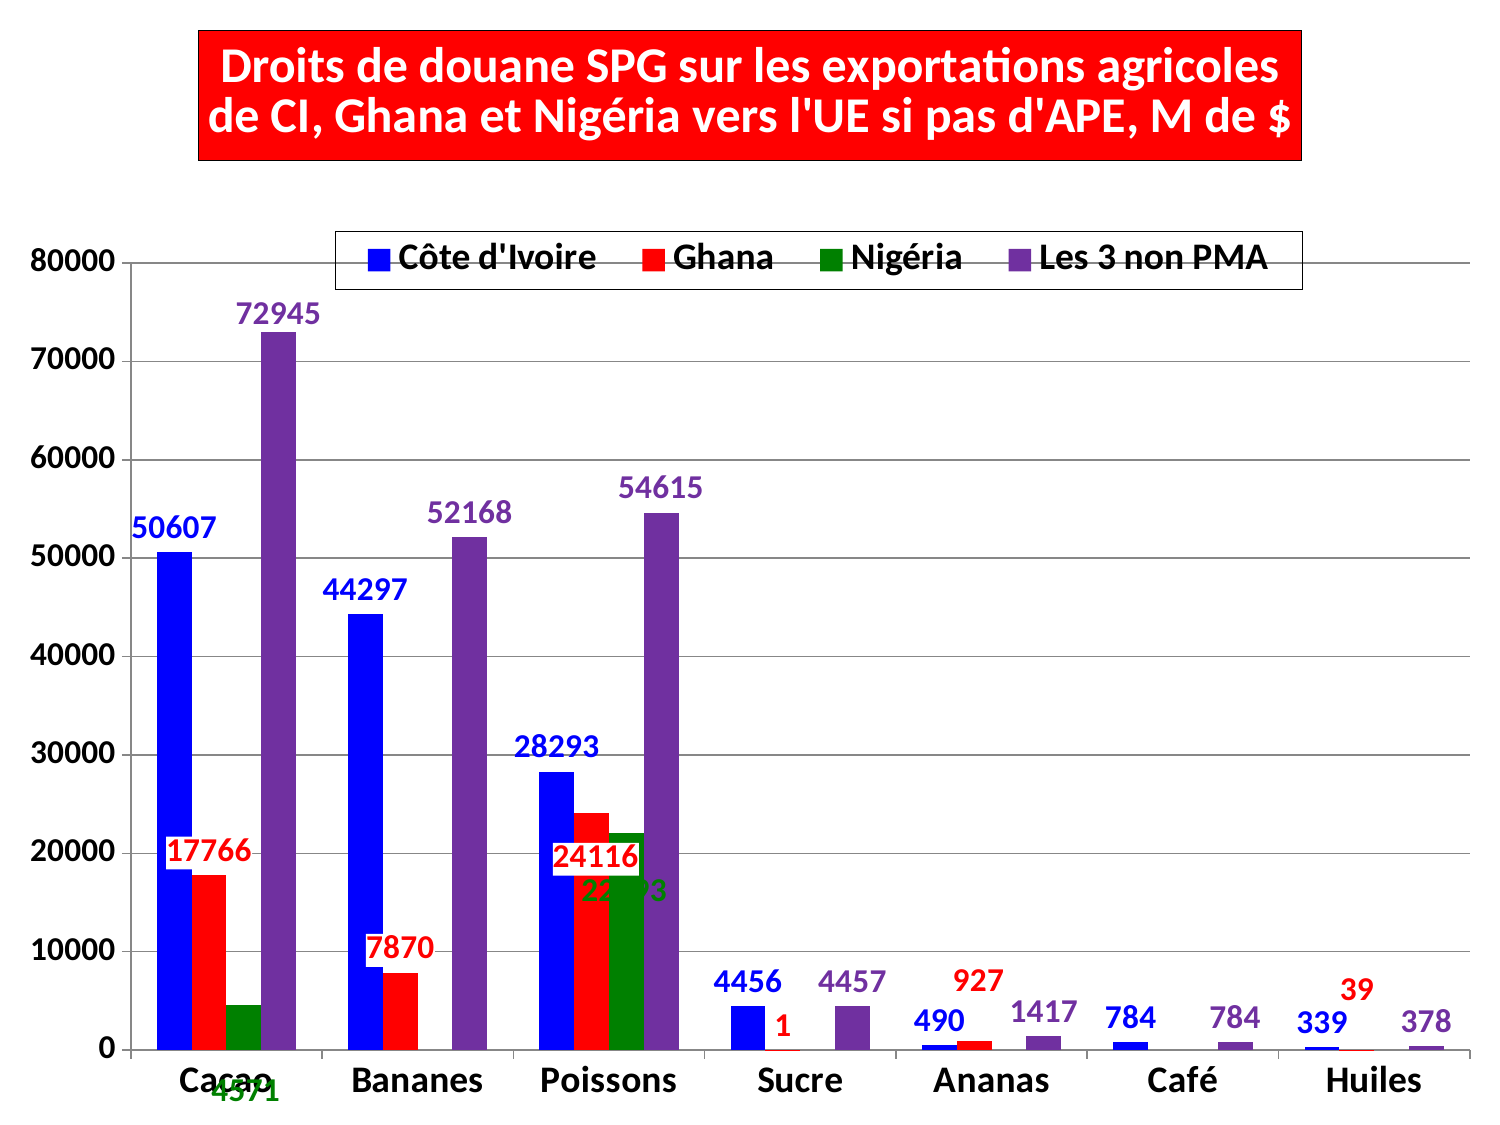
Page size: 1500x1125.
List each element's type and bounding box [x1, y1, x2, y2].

chart [0, 0, 1500, 1125]
